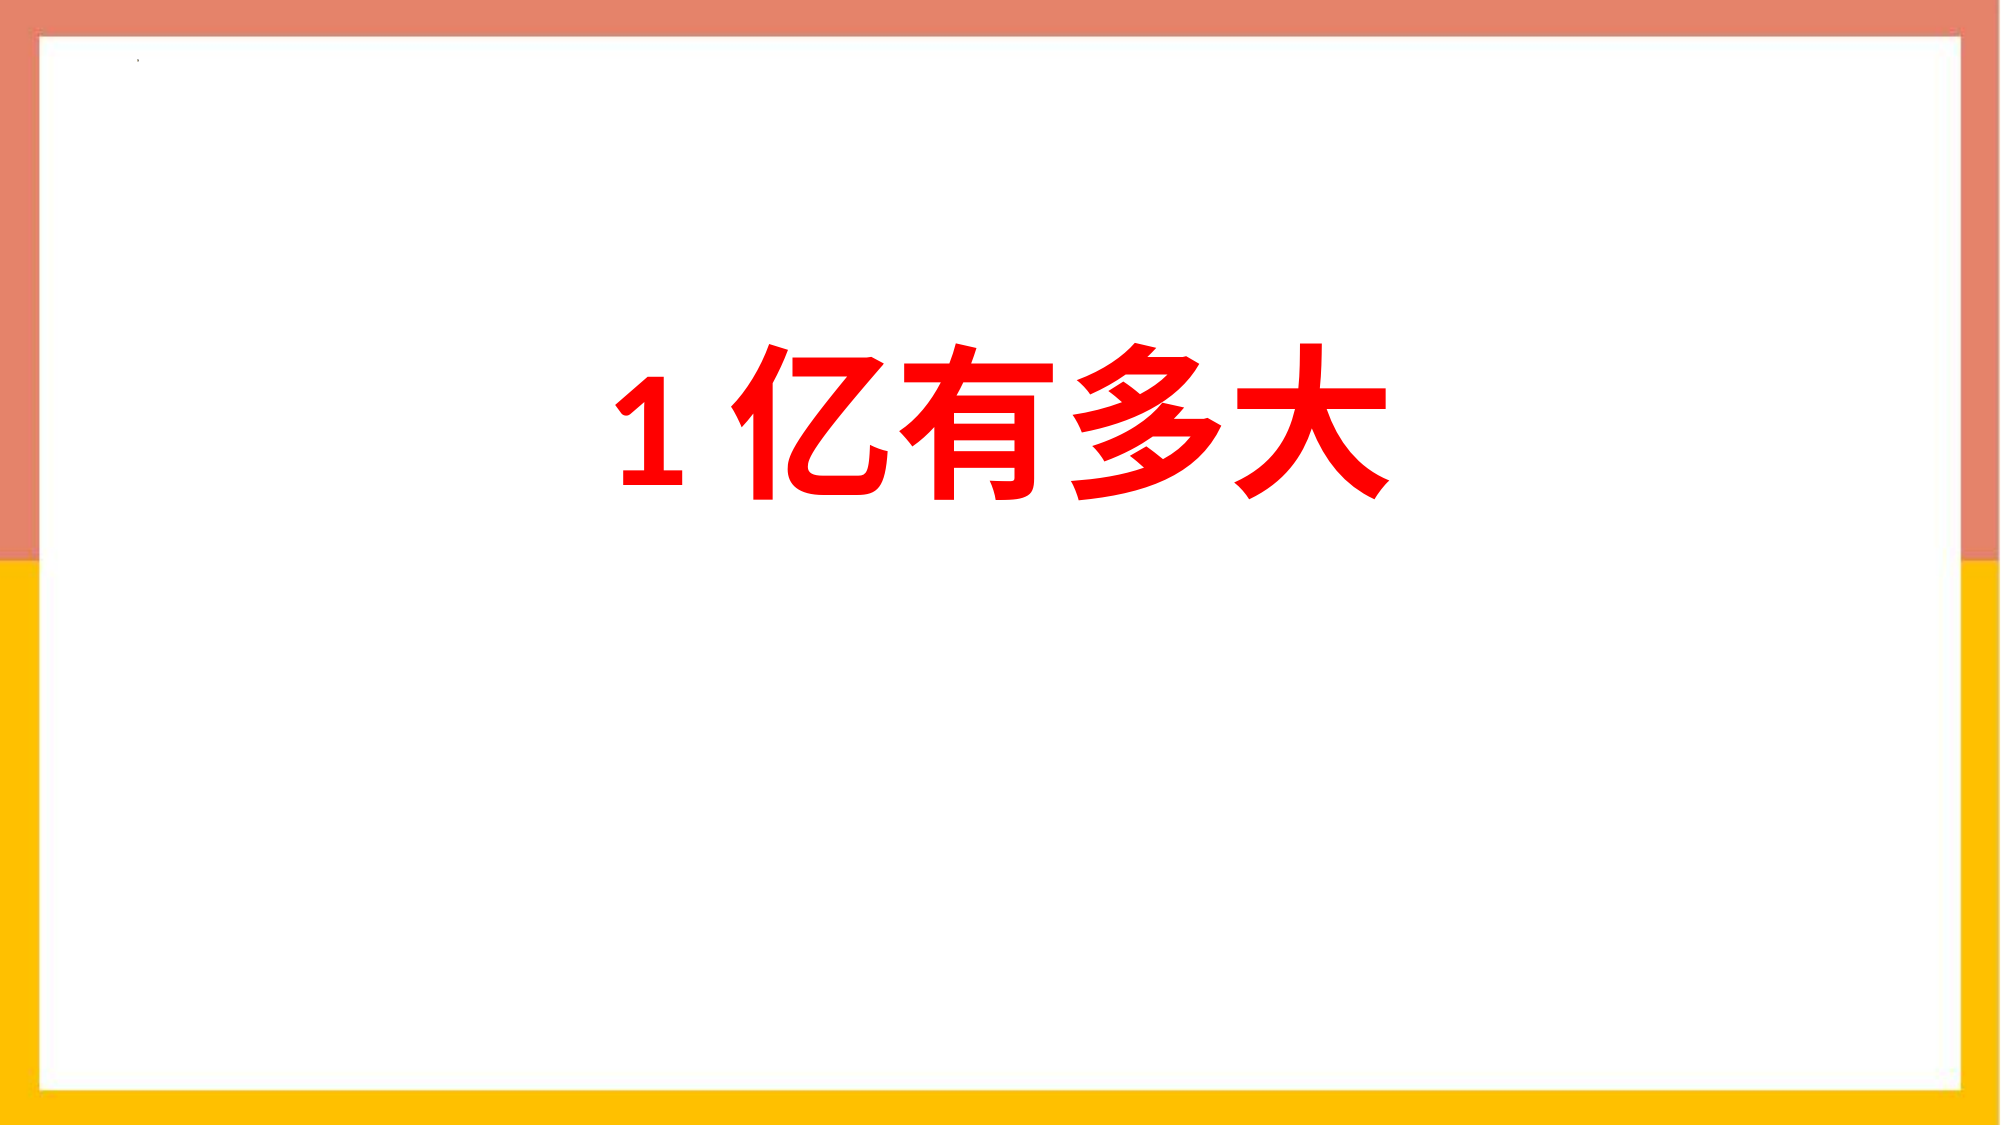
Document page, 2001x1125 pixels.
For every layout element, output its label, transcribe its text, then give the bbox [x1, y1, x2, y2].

text_box 1亿有多大 [0, 310, 2000, 526]
picture [0, 0, 2001, 1125]
